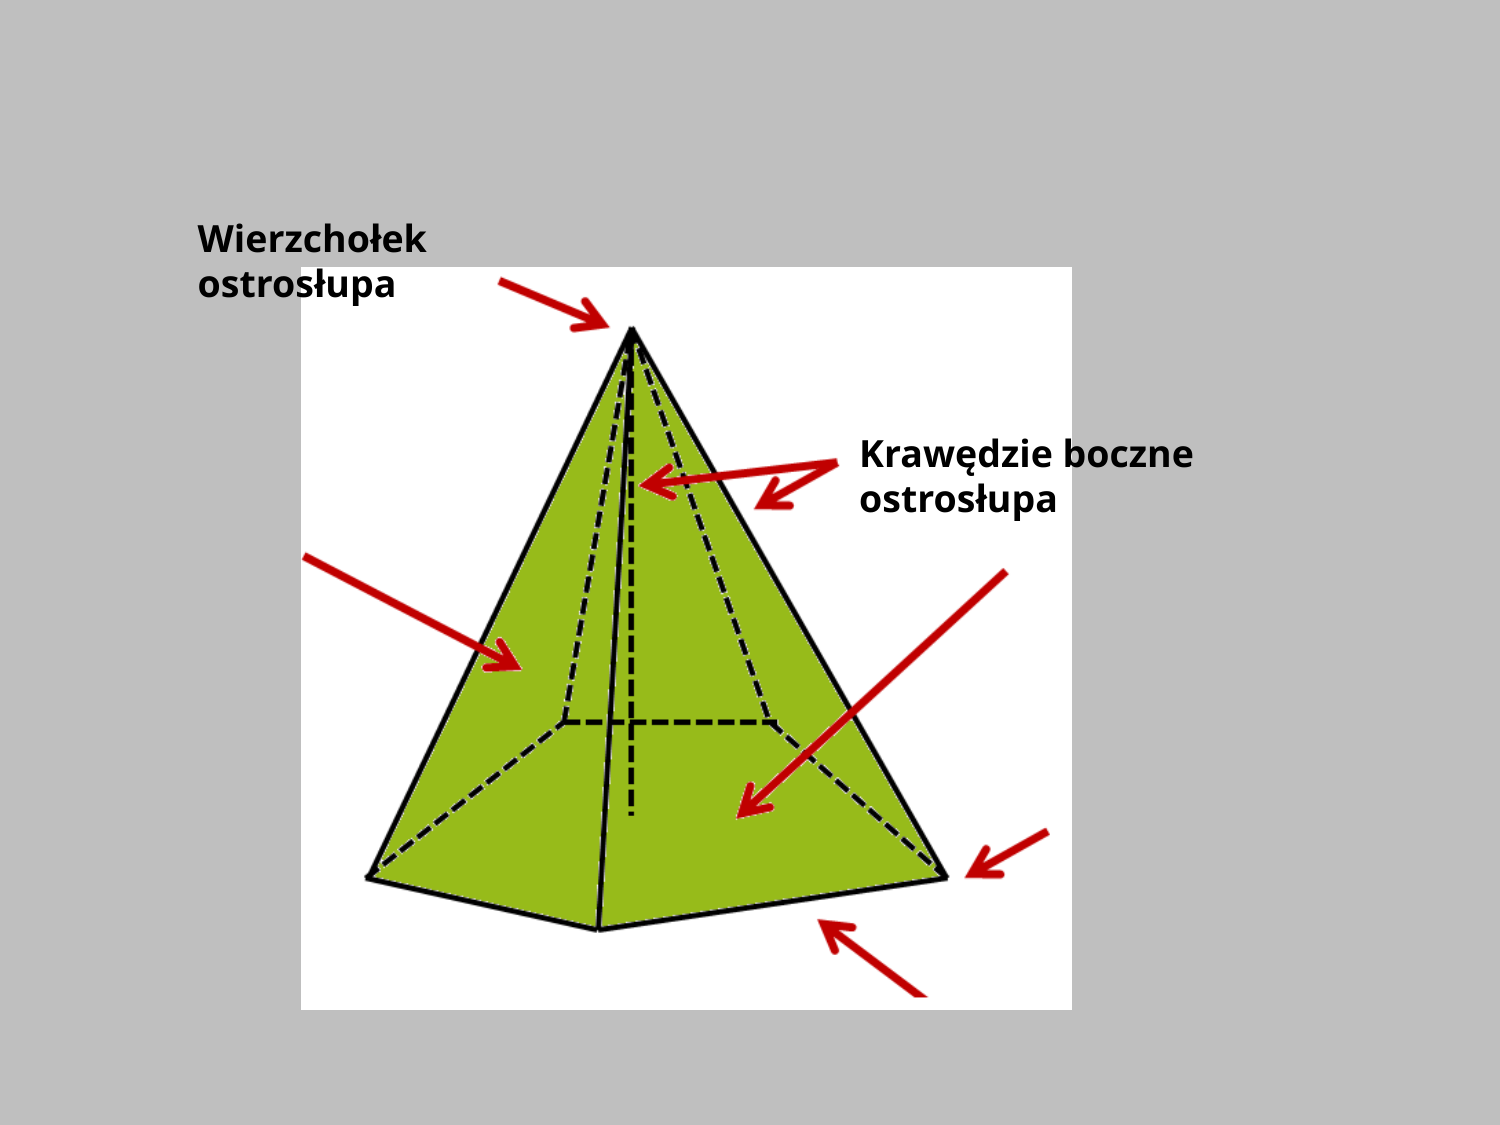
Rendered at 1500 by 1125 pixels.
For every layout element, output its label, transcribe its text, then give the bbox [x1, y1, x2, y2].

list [300, 266, 1072, 1010]
text_box Wierzchołek ostrosłupa [183, 208, 621, 313]
text_box Krawędzie boczne ostrosłupa [1076, 422, 1282, 527]
